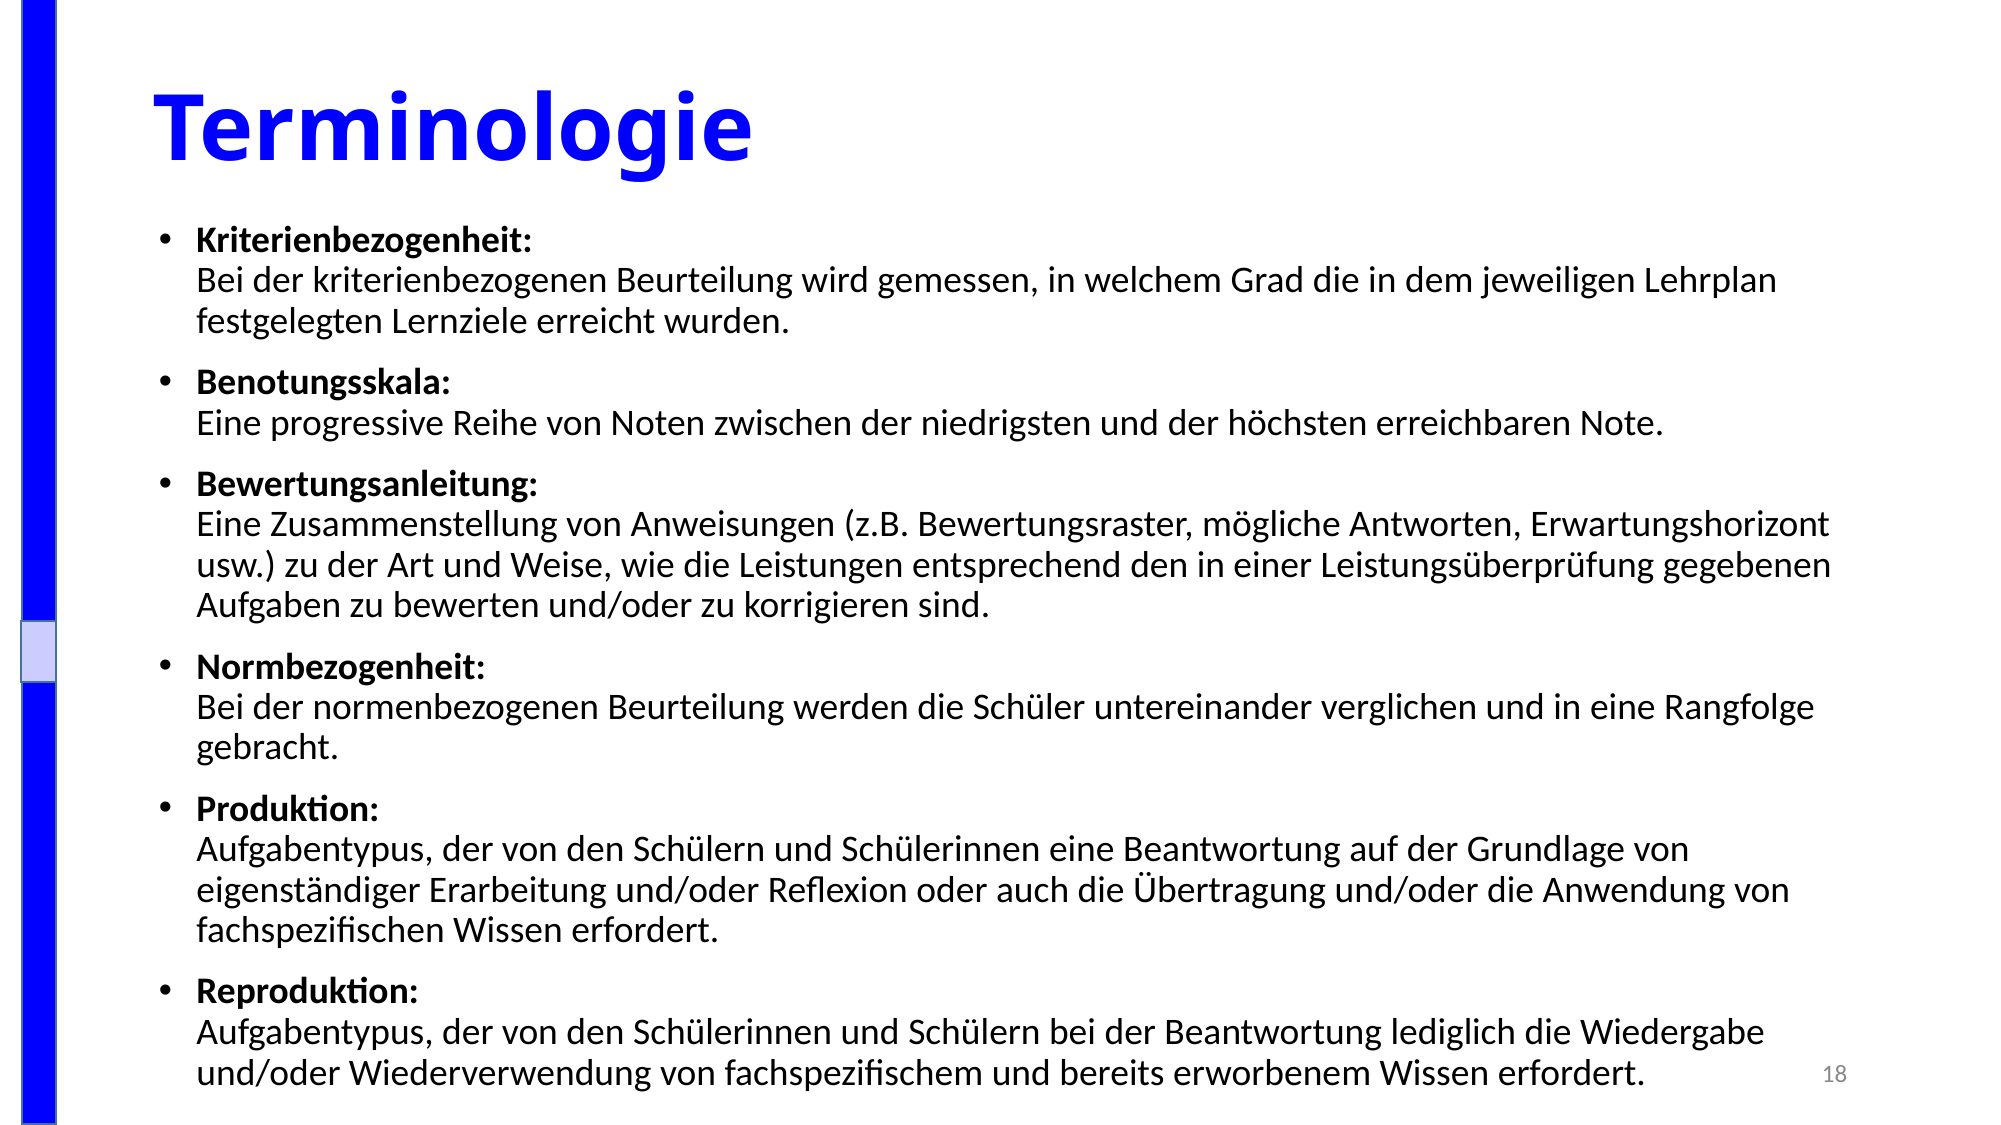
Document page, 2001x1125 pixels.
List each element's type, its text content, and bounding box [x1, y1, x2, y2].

text_box [21, 0, 57, 620]
text_box [21, 683, 57, 1125]
slide_number 18 [1412, 1042, 1863, 1103]
text_box [20, 620, 57, 683]
title Terminologie [137, 22, 1863, 240]
list Kriterienbezogenheit: Bei der kriterienbezogenen Beurteilung wird gemessen, in welchem Grad die in dem jeweiligen Lehrplan festgelegten Lernziele erreicht wurden. Benotungsskala: Eine progressive Reihe von Noten zwischen der niedrigsten und der höchsten erreichbaren Note. Bewertungsanleitung: Eine Zusammenstellung von Anweisungen (z.B. Bewertungsraster, mögliche Antworten, Erwartungshorizont usw.) zu der Art und Weise, wie die Leistungen entsprechend den in einer Leistungsüberprüfung gegebenen Aufgaben zu bewerten und/oder zu korrigieren sind. Normbezogenheit: Bei der normenbezogenen Beurteilung werden die Schüler untereinander verglichen und in eine Rangfolge gebracht. Produktion: Aufgabentypus, der von den Schülern und Schülerinnen eine Beantwortung auf der Grundlage von eigenständiger Erarbeitung und/oder Reflexion oder auch die Übertragung und/oder die Anwendung von fachspezifischen Wissen erfordert. Reproduktion: Aufgabentypus, der von den Schülerinnen und Schülern bei der Beantwortung lediglich die Wiedergabe und/oder Wiederverwendung von fachspezifischem und bereits erworbenem Wissen erfordert. [143, 212, 1869, 1091]
